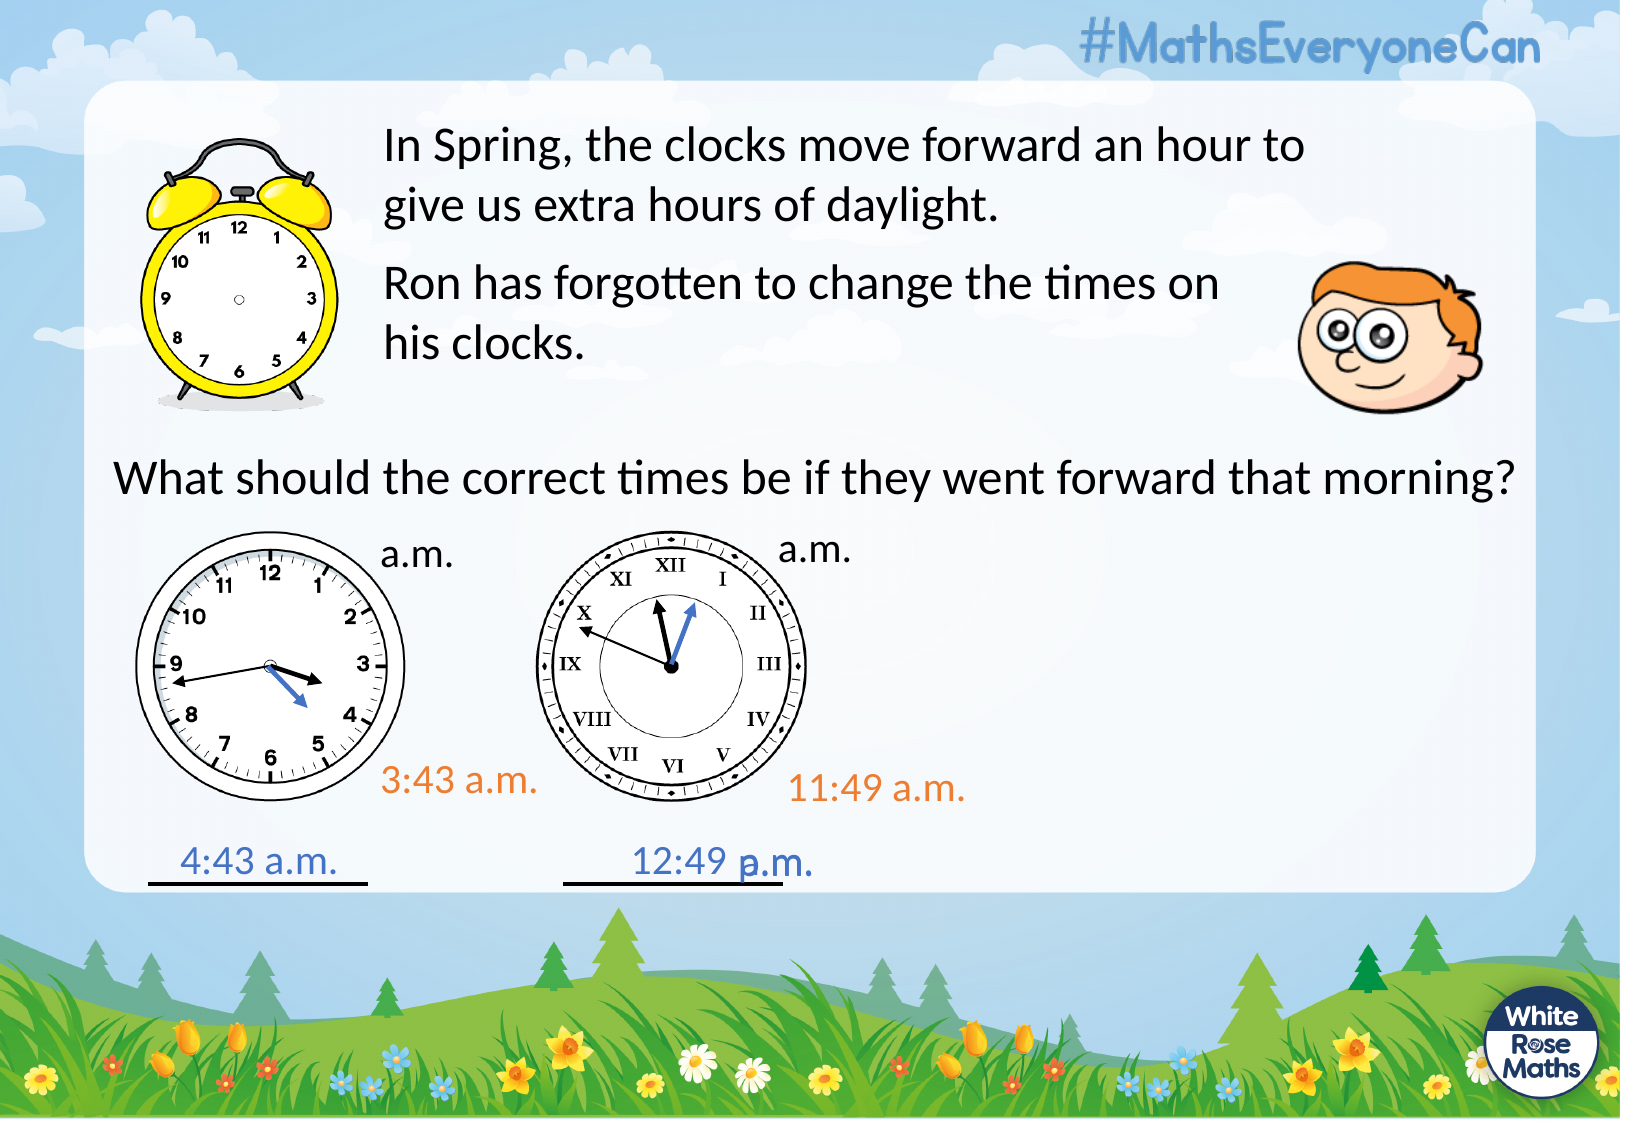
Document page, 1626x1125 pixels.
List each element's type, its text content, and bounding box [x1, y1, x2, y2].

text_box a.m. [725, 826, 1016, 891]
text_box In Spring, the clocks move forward an hour to give us extra hours of daylight. [368, 104, 1431, 239]
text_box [656, 599, 672, 667]
picture [0, 0, 1626, 1125]
text_box 12:49 [615, 885, 723, 891]
text_box a.m. [828, 513, 1055, 579]
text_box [267, 666, 308, 708]
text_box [579, 627, 656, 667]
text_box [671, 602, 695, 665]
text_box 11:49 a.m. [828, 752, 1063, 818]
text_box Ron has forgotten to change the times on his clocks. [368, 241, 1241, 377]
text_box What should the correct times be if they went forward that morning? [63, 437, 1568, 512]
text_box 4:43 a.m. [165, 825, 456, 891]
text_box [172, 665, 270, 684]
text_box 12:49 [615, 825, 907, 883]
text_box a.m. [365, 518, 513, 584]
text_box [270, 665, 323, 684]
text_box 3:43 a.m. [365, 744, 513, 810]
